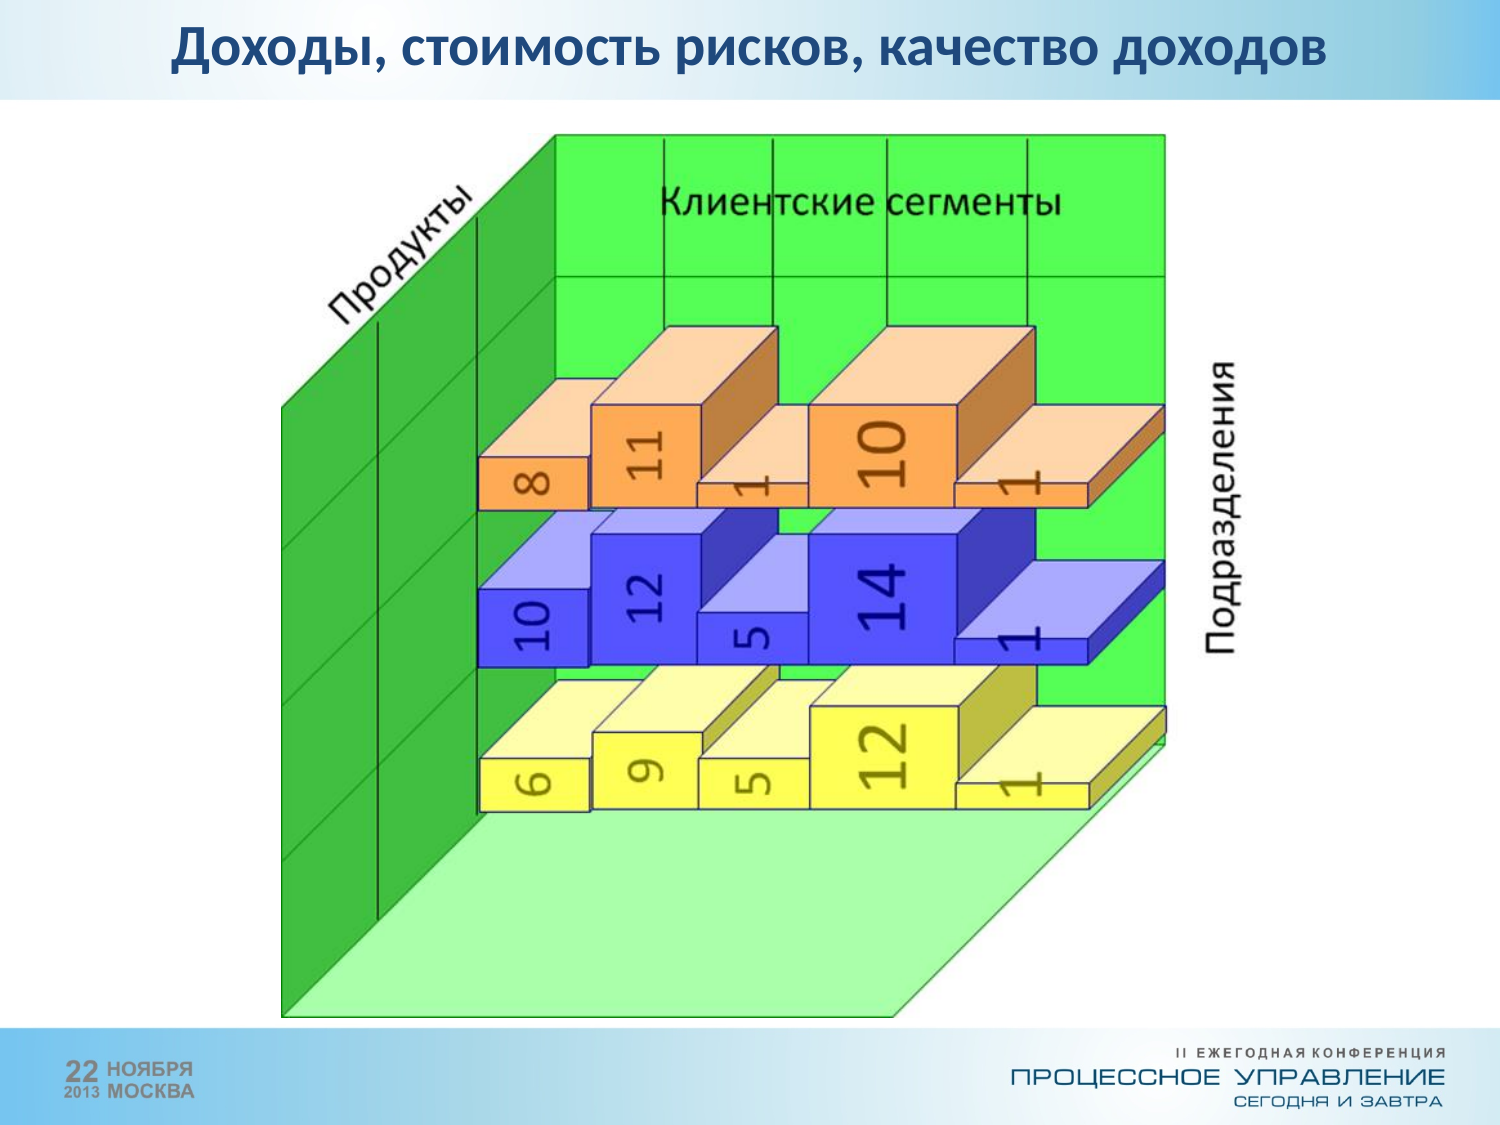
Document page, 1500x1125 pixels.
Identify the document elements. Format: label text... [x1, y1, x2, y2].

picture [0, 0, 1500, 1125]
list Доходы, стоимость рисков, качество доходов [29, 0, 1471, 107]
